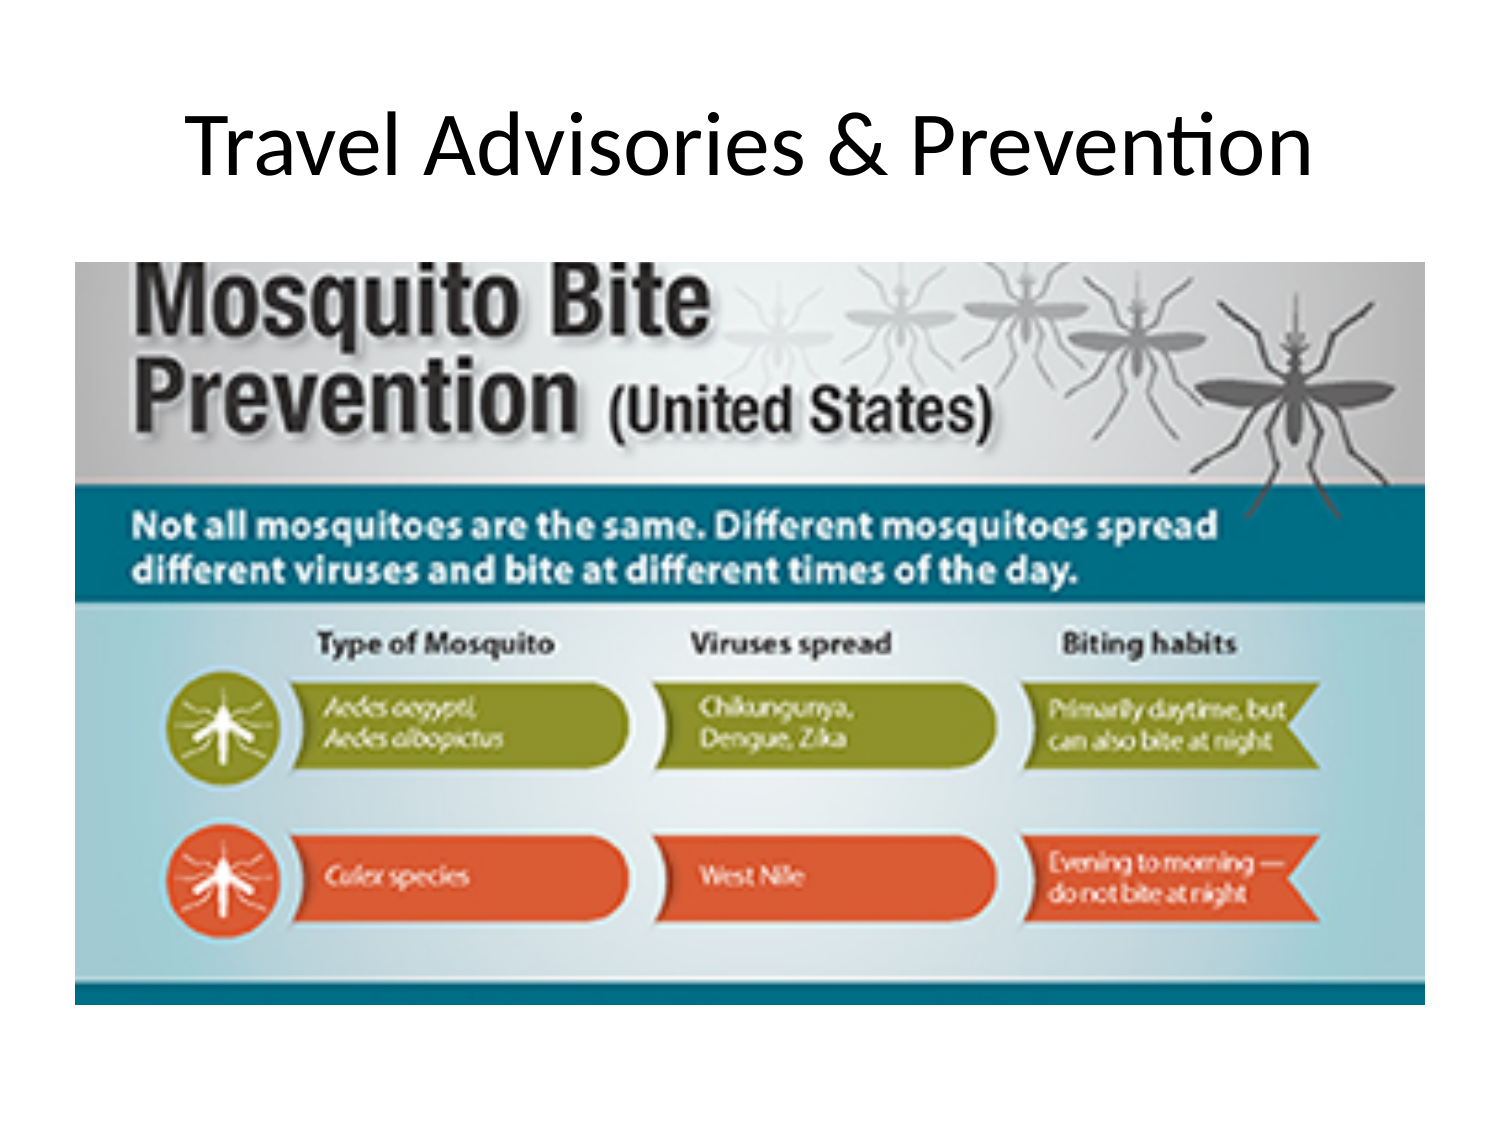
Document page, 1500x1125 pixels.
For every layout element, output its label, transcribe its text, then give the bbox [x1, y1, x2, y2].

title Travel Advisories & Prevention [75, 45, 1425, 233]
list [74, 262, 1426, 1006]
